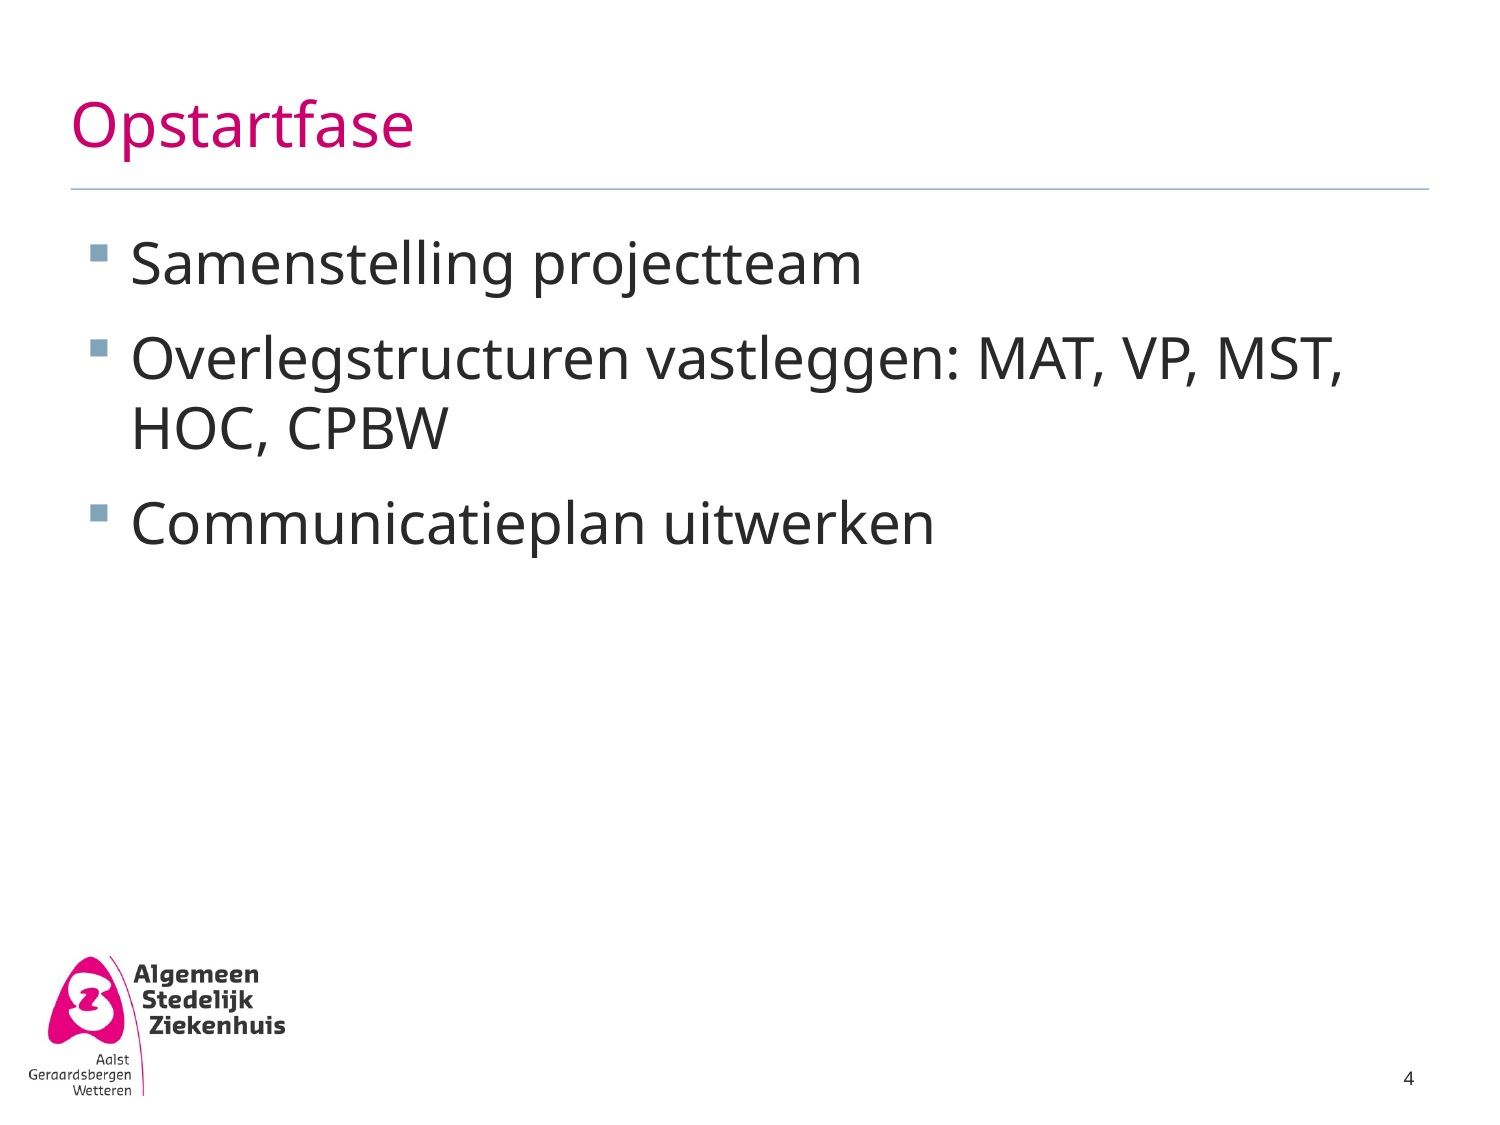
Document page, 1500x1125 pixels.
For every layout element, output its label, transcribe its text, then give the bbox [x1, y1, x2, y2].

slide_number 4 [1079, 1059, 1430, 1098]
picture [29, 956, 285, 1096]
title Opstartfase [70, 5, 1430, 162]
list Samenstelling projectteam Overlegstructuren vastleggen: MAT, VP, MST, HOC, CPBW Communicatieplan uitwerken [70, 218, 1430, 554]
